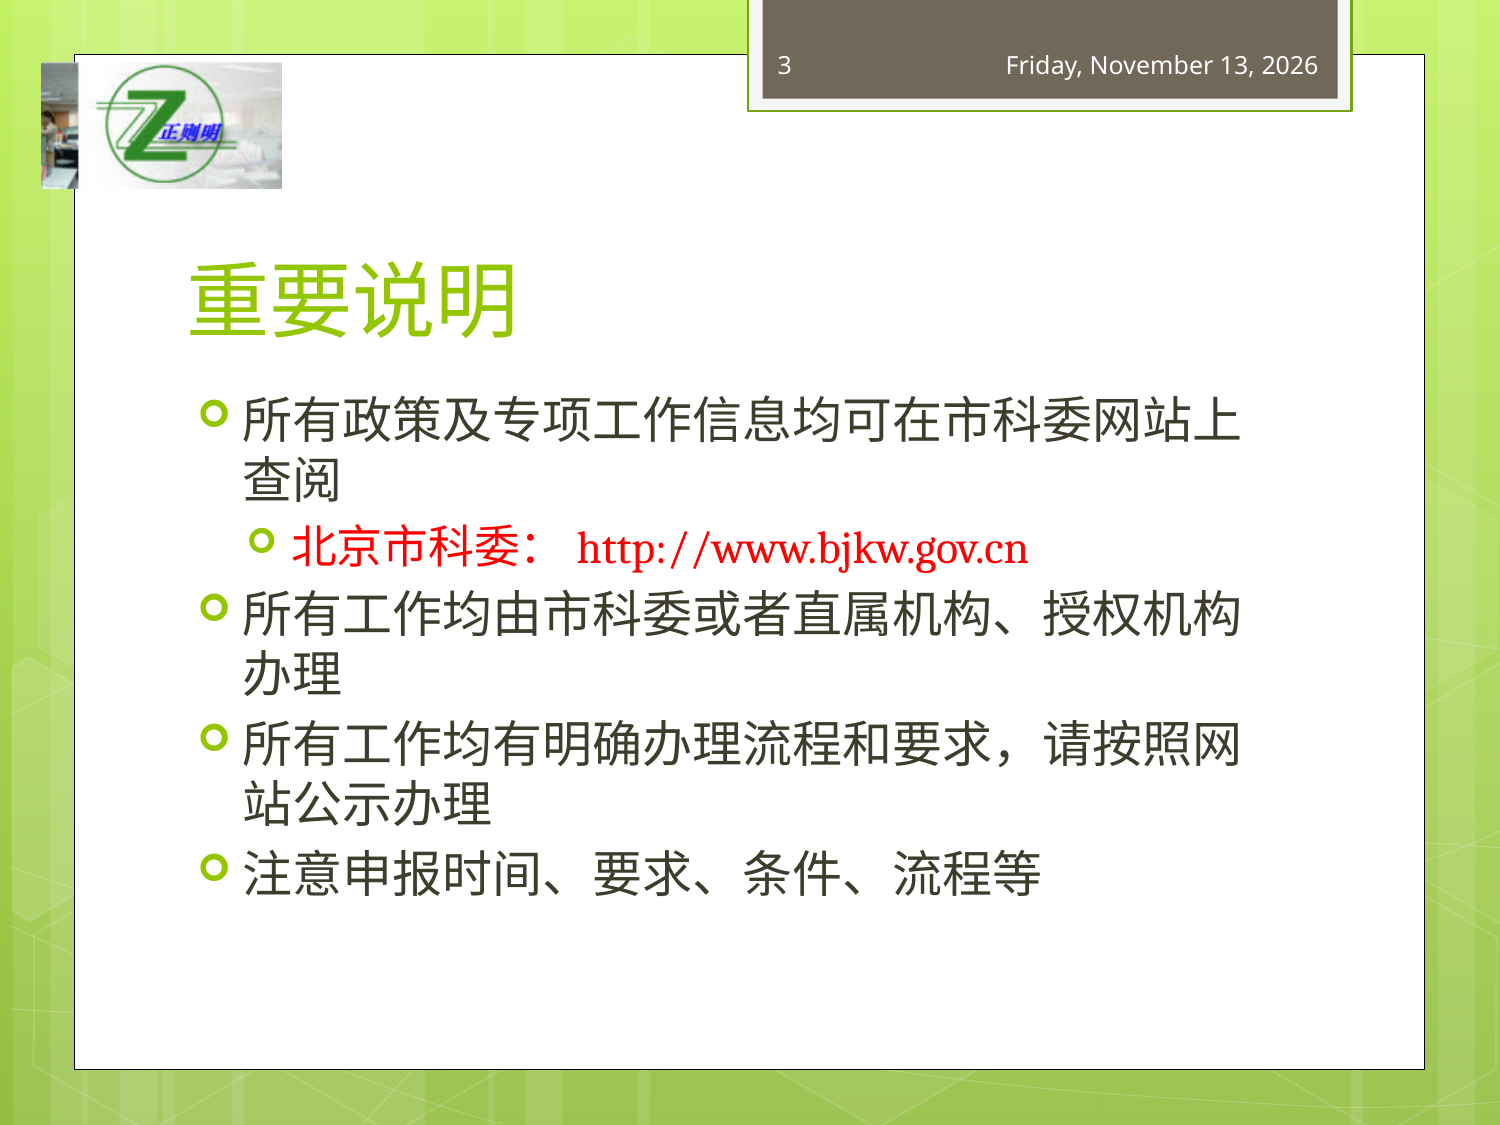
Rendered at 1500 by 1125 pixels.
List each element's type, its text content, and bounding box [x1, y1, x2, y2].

title 重要说明 [171, 168, 1324, 357]
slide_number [983, 36, 1334, 97]
slide_number 3 [762, 36, 982, 97]
picture [41, 62, 282, 189]
list 所有政策及专项工作信息均可在市科委网站上查阅 北京市科委：http://www.bjkw.gov.cn 所有工作均由市科委或者直属机构、授权机构办理 所有工作均有明确办理流程和要求，请按照网站公示办理 注意申报时间、要求、条件、流程等 [171, 381, 1283, 957]
